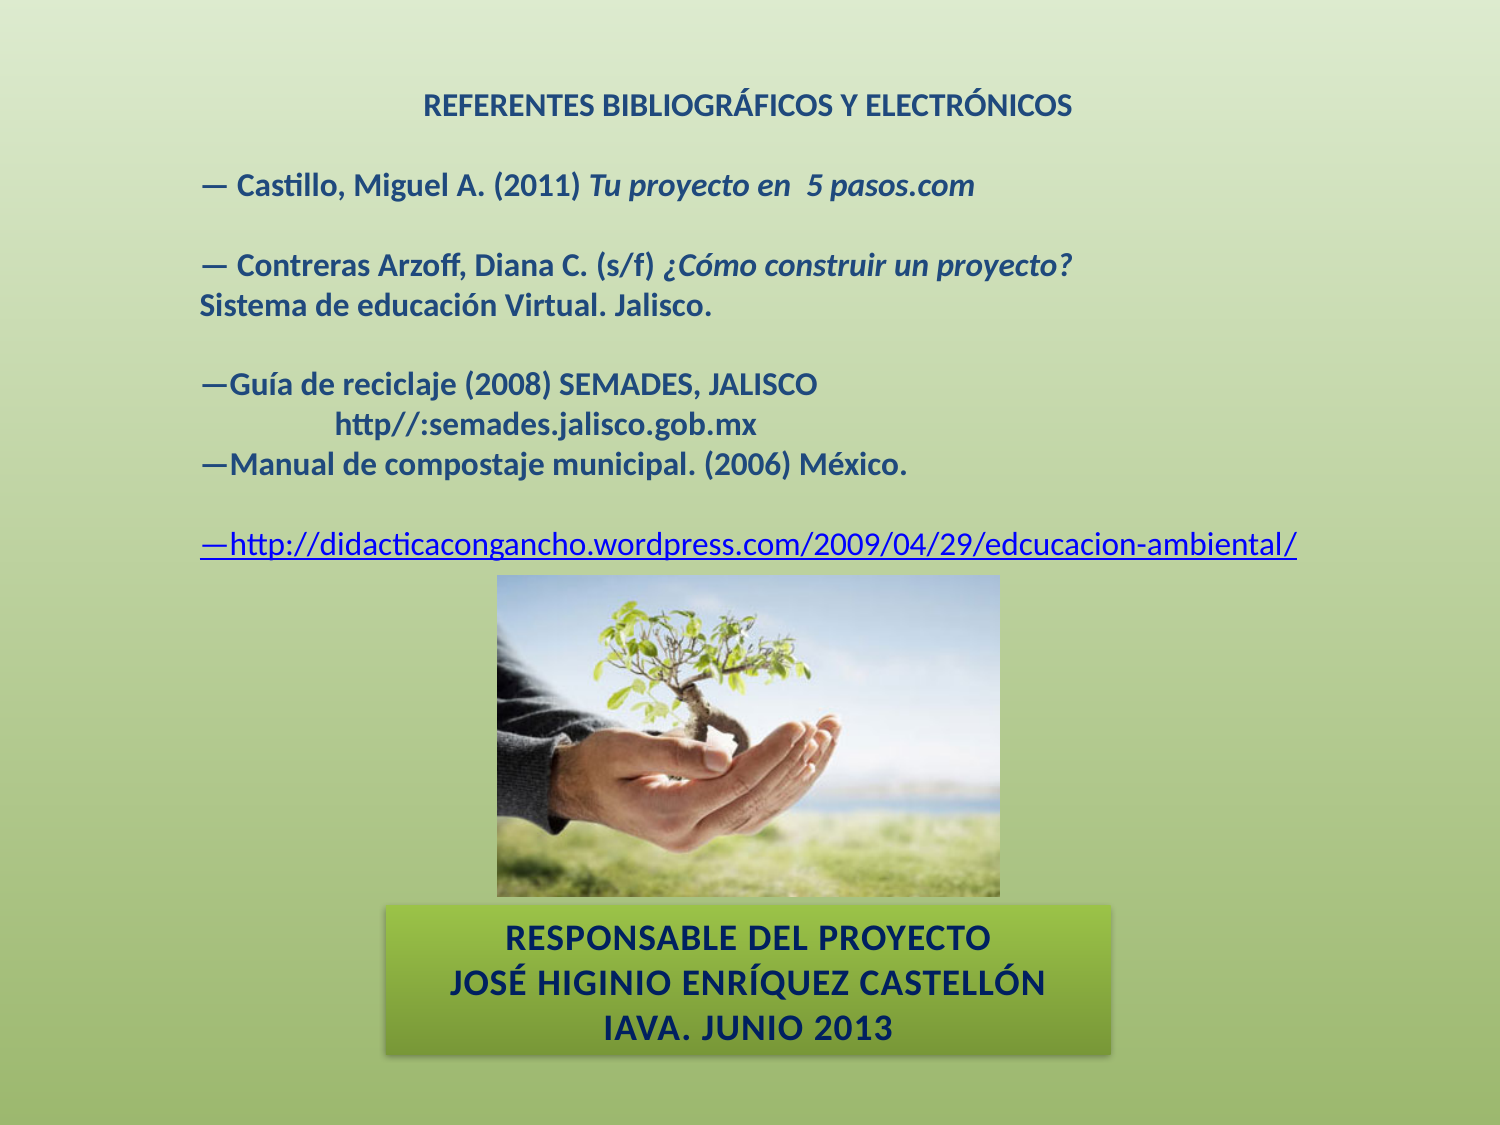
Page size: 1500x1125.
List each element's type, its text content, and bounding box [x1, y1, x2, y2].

text_box REFERENTES BIBLIOGRÁFICOS Y ELECTRÓNICOS — Castillo, Miguel A. (2011) Tu proyecto en 5 pasos.com — Contreras Arzoff, Diana C. (s/f) ¿Cómo construir un proyecto? Sistema de educación Virtual. Jalisco. —Guía de reciclaje (2008) SEMADES, JALISCO http//:semades.jalisco.gob.mx —Manual de compostaje municipal. (2006) México. —http://didacticacongancho.wordpress.com/2009/04/29/edcucacion-ambiental/ [184, 75, 1312, 570]
text_box RESPONSABLE DEL PROYECTO JOSÉ HIGINIO ENRÍQUEZ CASTELLÓN IAVA. JUNIO 2013 [385, 905, 1111, 1055]
picture [497, 575, 1000, 897]
